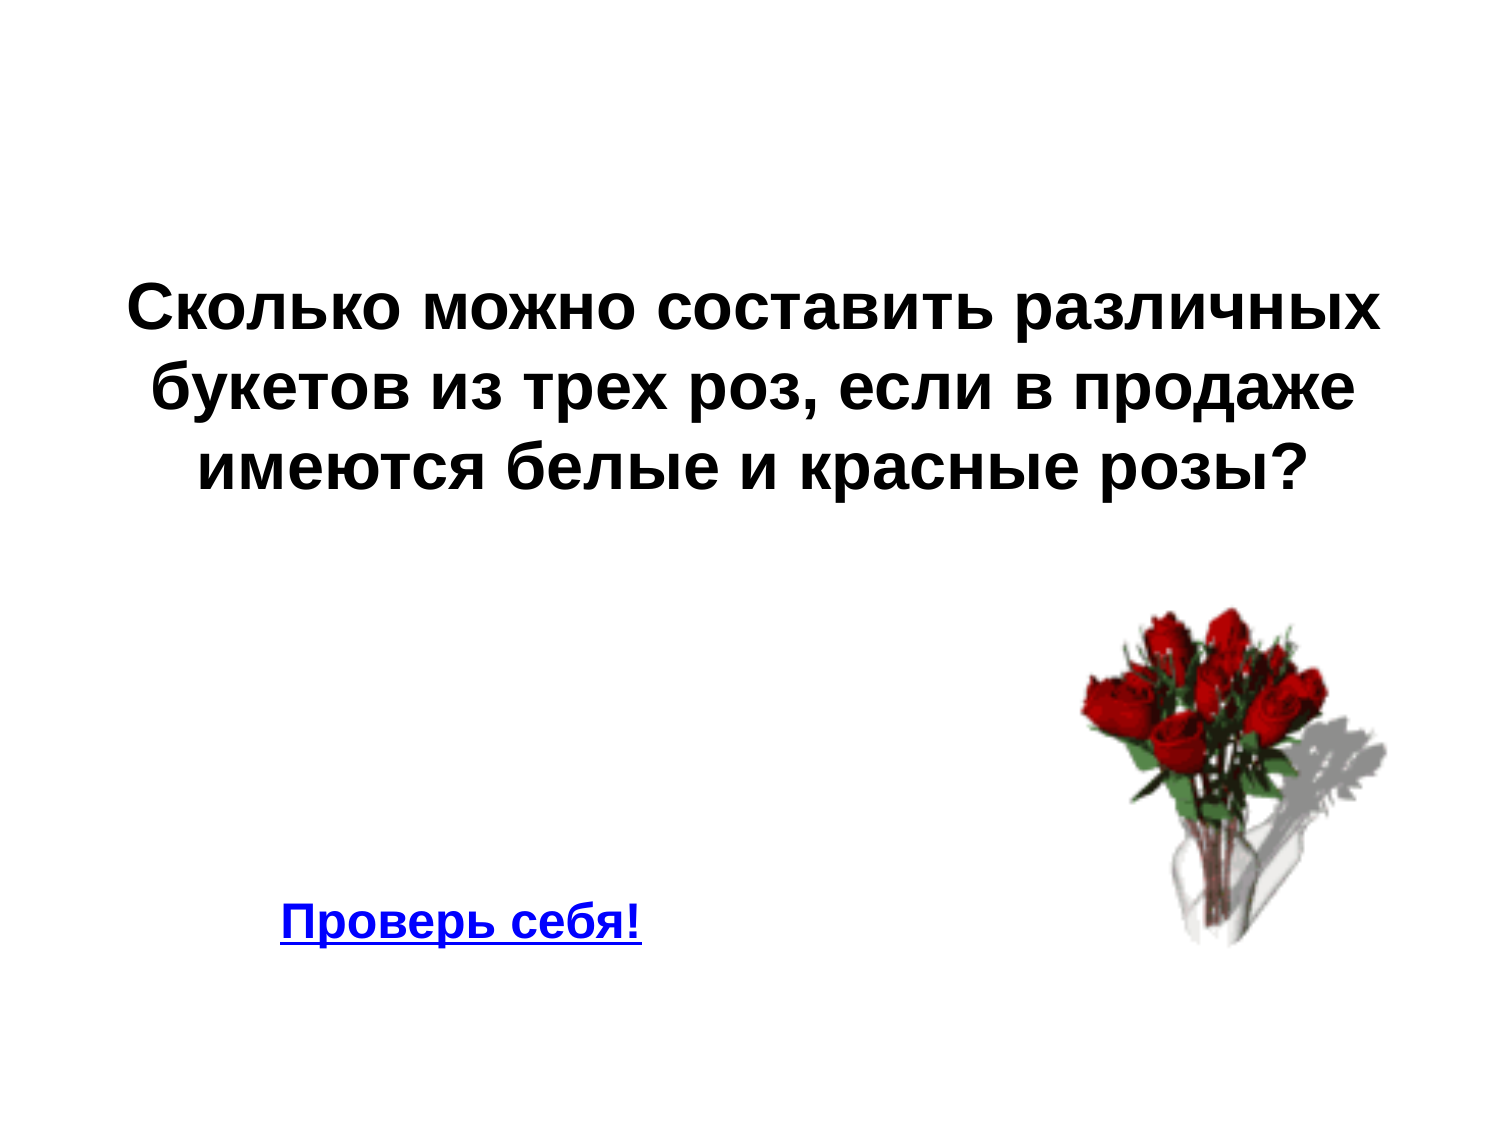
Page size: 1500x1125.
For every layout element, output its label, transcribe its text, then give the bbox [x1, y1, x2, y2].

picture [1045, 597, 1412, 965]
list Сколько можно составить различных букетов из трех роз, если в продаже имеются белые и красные розы? [53, 255, 1399, 518]
text_box Проверь себя! [265, 881, 833, 957]
